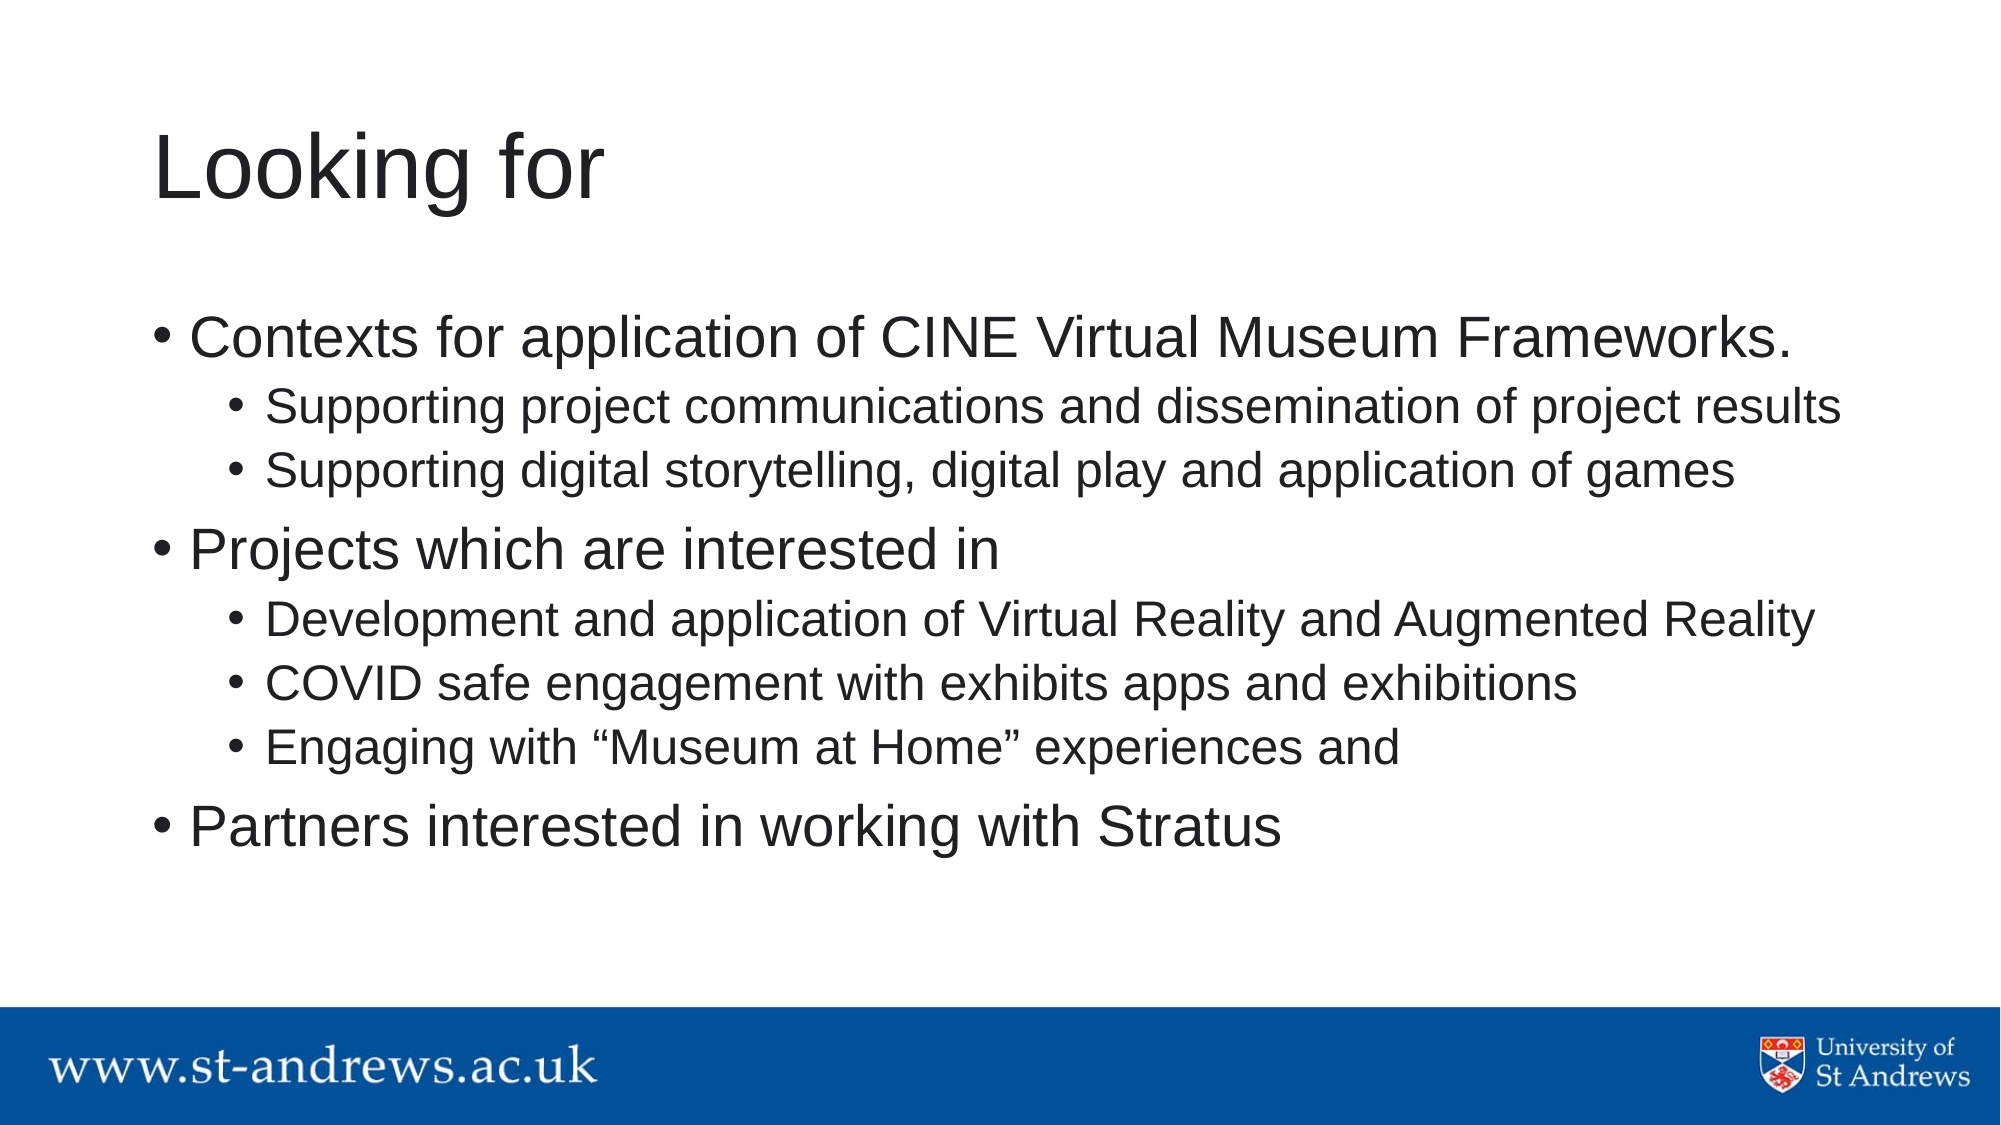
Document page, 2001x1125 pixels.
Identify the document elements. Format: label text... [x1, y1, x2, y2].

picture [0, 0, 2001, 1125]
list Contexts for application of CINE Virtual Museum Frameworks. Supporting project communications and dissemination of project results Supporting digital storytelling, digital play and application of games Projects which are interested in Development and application of Virtual Reality and Augmented Reality COVID safe engagement with exhibits apps and exhibitions Engaging with “Museum at Home” experiences and Partners interested in working with Stratus [137, 299, 1863, 991]
title Looking for [137, 59, 1863, 278]
